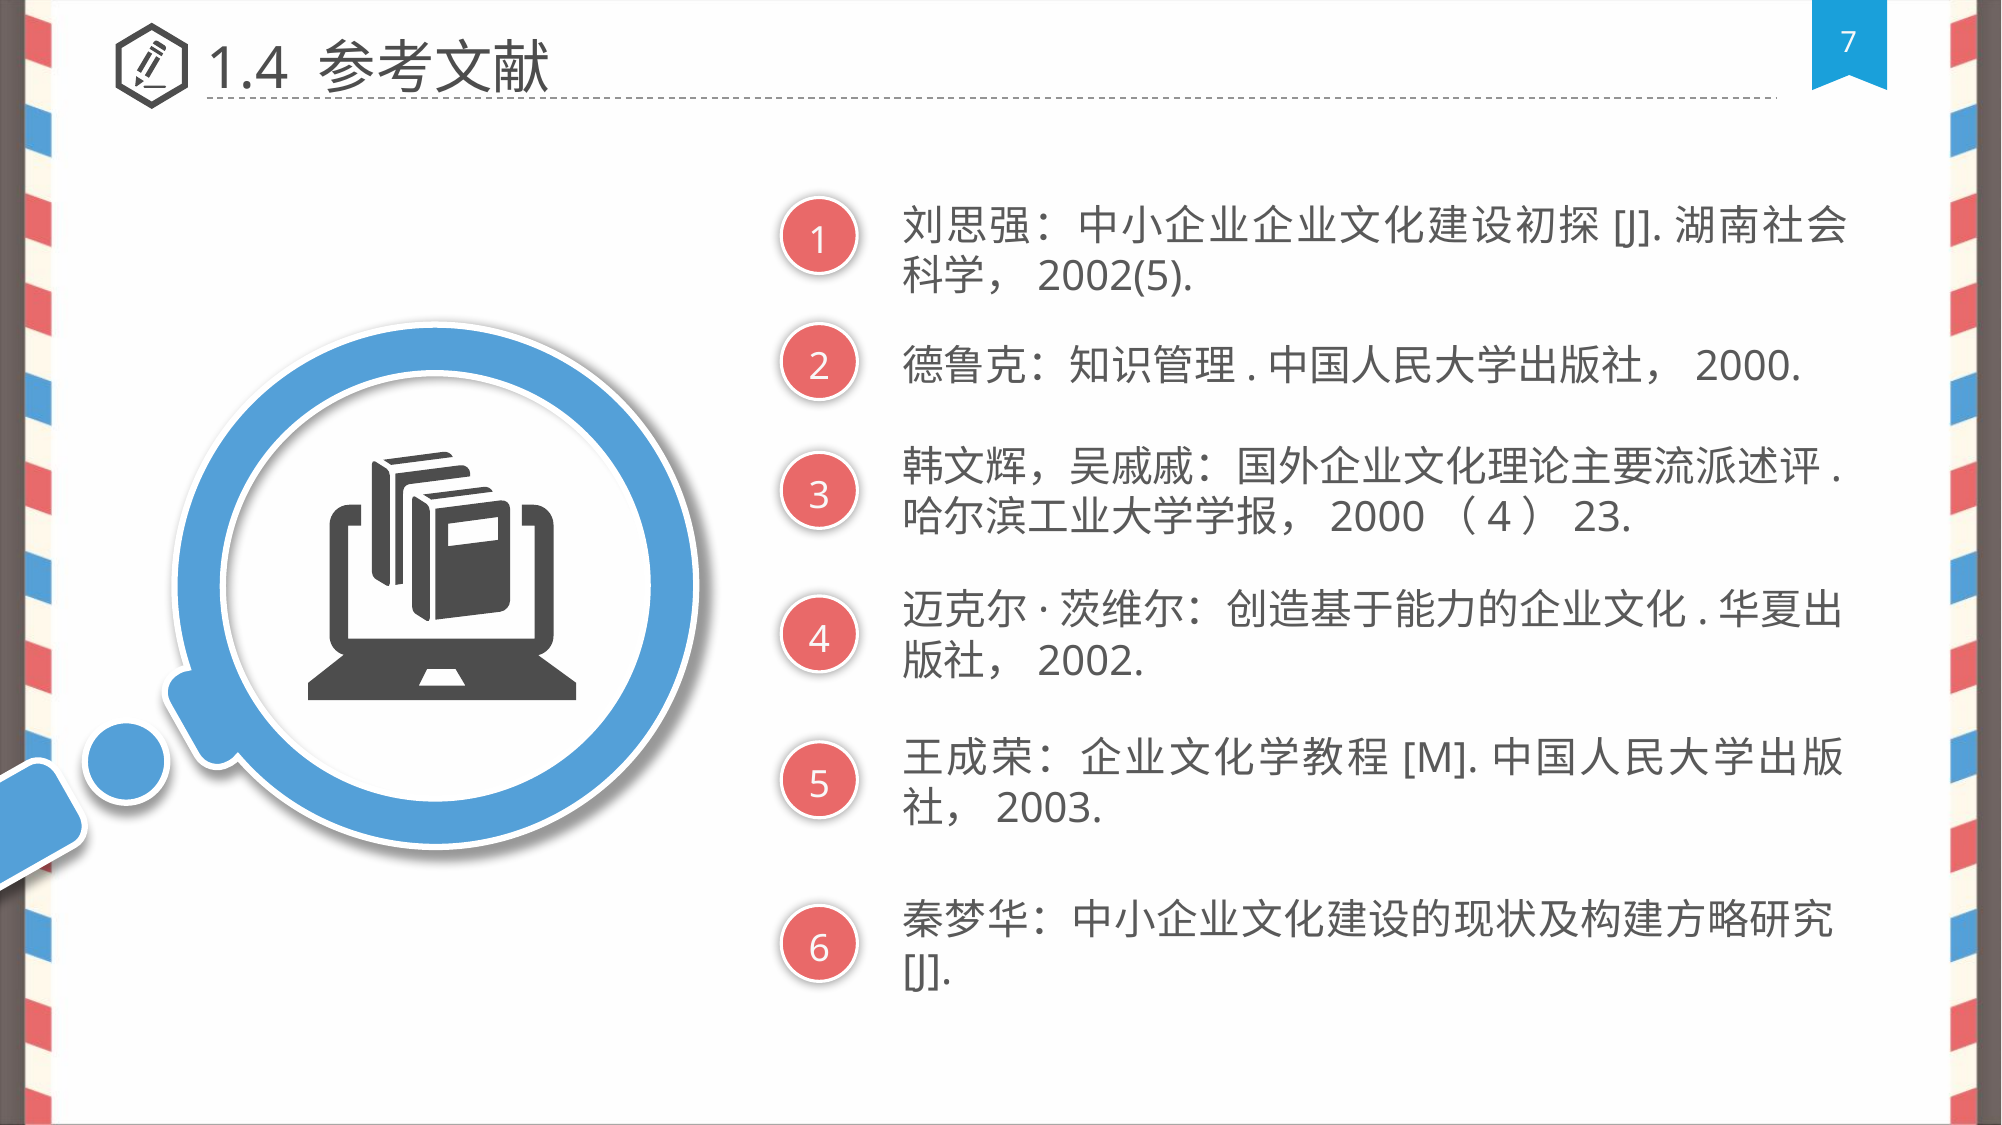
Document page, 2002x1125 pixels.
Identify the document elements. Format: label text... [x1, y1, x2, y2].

text_box 5 [781, 741, 858, 818]
picture [0, 0, 2002, 1125]
text_box 1.4 参考文献 [206, 29, 806, 97]
text_box 1 [781, 197, 858, 274]
text_box 秦梦华：中小企业文化建设的现状及构建方略研究[J]. [887, 885, 1859, 1000]
text_box [115, 22, 188, 109]
text_box 3 [781, 452, 858, 529]
text_box 2 [781, 323, 858, 400]
text_box [84, 720, 168, 803]
text_box [164, 324, 697, 847]
text_box 德鲁克：知识管理.中国人民大学出版社，2000. [887, 331, 1859, 396]
text_box [383, 451, 453, 465]
text_box 迈克尔·茨维尔：创造基于能力的企业文化.华夏出版社，2002. [887, 575, 1859, 691]
text_box 6 [781, 905, 858, 982]
text_box 4 [781, 595, 858, 672]
text_box [423, 486, 493, 500]
text_box [435, 500, 511, 620]
text_box [395, 465, 471, 585]
text_box [371, 461, 390, 586]
text_box [412, 496, 430, 621]
text_box [0, 760, 85, 888]
text_box 王成荣：企业文化学教程[M].中国人民大学出版社，2003. [887, 723, 1859, 838]
text_box [308, 504, 577, 701]
text_box 刘思强：中小企业企业文化建设初探[J].湖南社会科学，2002(5). [887, 191, 1863, 307]
text_box 韩文辉，吴戚戚：国外企业文化理论主要流派述评.哈尔滨工业大学学报，2000（4）23. [887, 432, 1859, 547]
